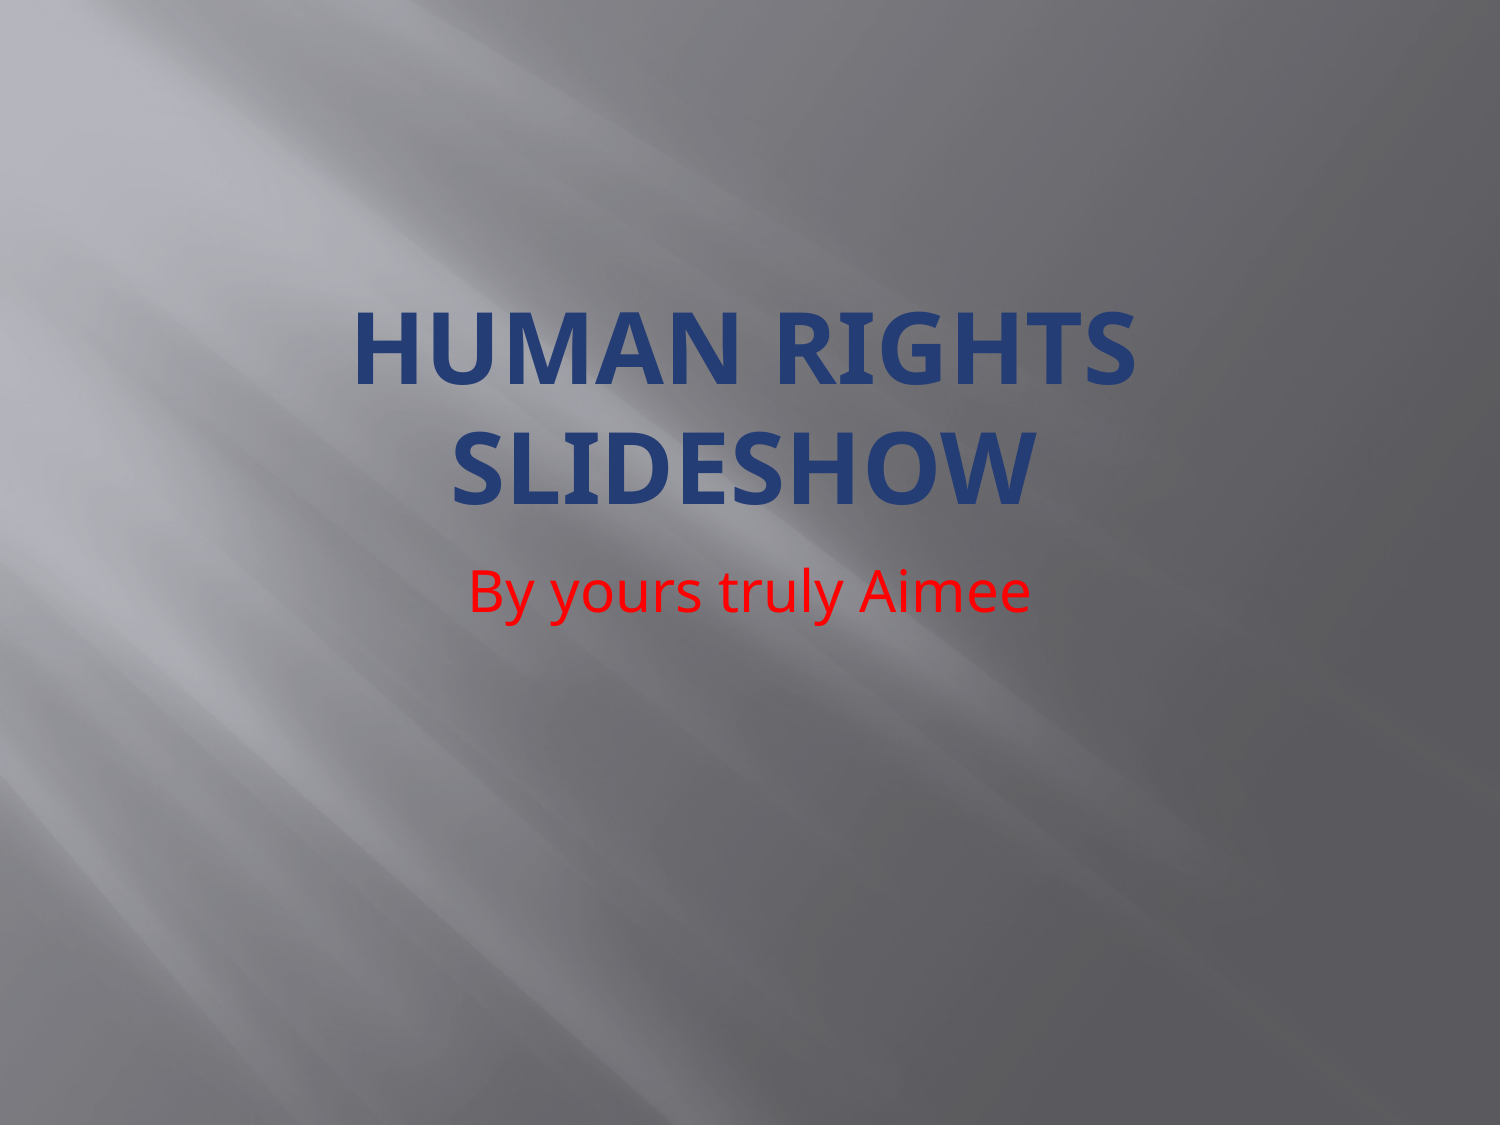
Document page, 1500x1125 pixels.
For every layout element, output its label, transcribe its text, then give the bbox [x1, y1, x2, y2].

subtitle By yours truly Aimee [225, 546, 1275, 834]
title Human Rights Slideshow [69, 224, 1420, 525]
